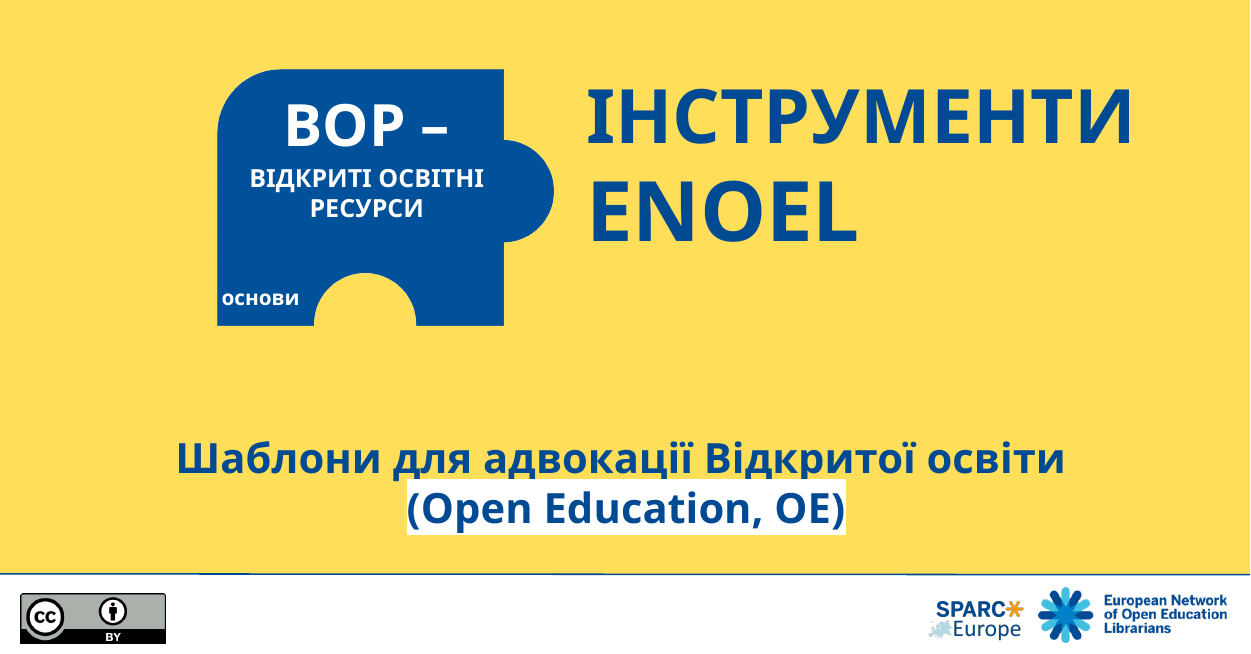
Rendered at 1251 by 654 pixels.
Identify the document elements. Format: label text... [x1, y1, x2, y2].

text_box BOP – ВІДКРИТІ ОСВІТНІ РЕСУРСИ основи [197, 46, 537, 399]
picture [216, 69, 555, 326]
picture [1038, 587, 1228, 643]
picture [928, 586, 1027, 642]
picture [20, 592, 166, 645]
text_box Шаблони для адвокації Відкритої освіти (Open Education, OE) [52, 419, 1200, 544]
text_box [0, 582, 1250, 654]
text_box ІНСТРУМЕНТИ ENOEL [573, 55, 1208, 271]
